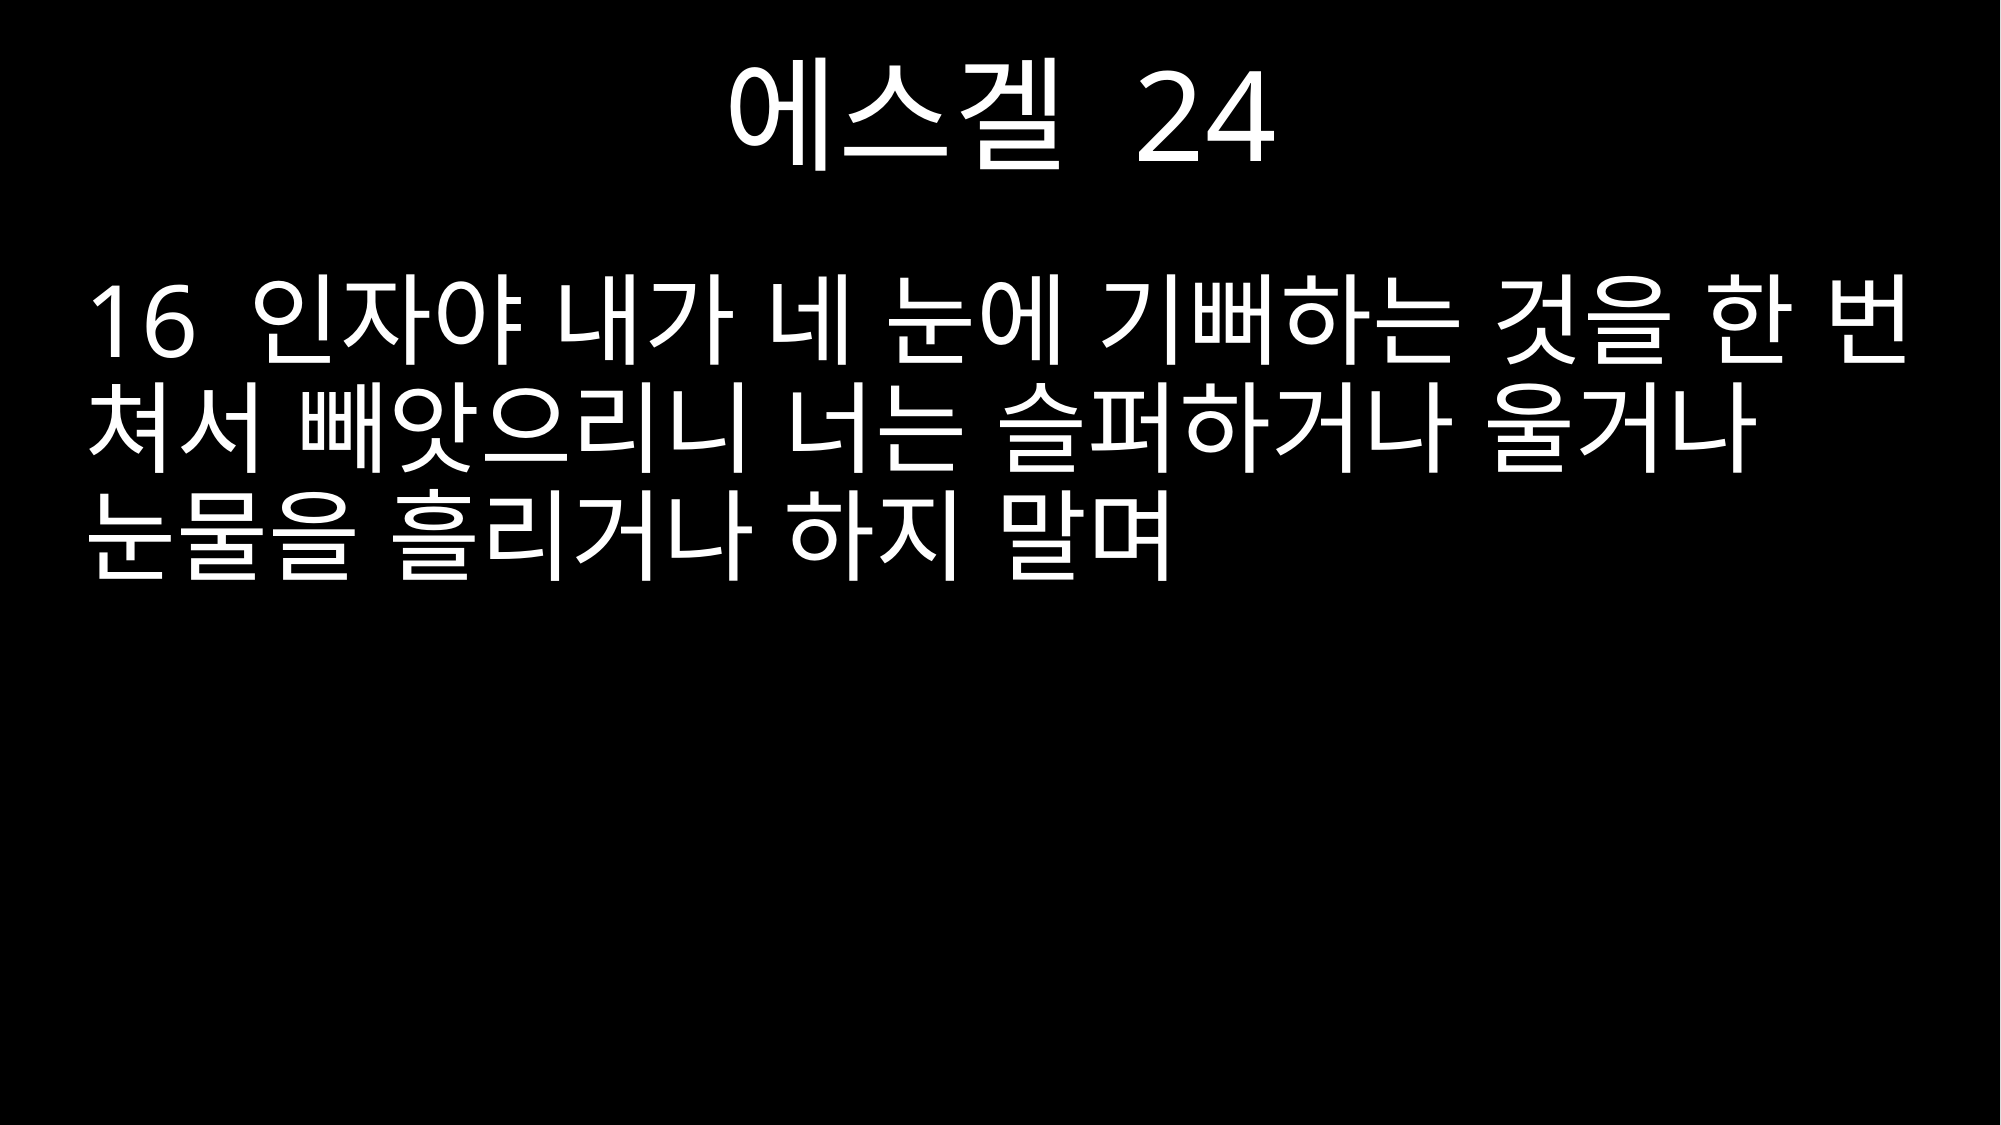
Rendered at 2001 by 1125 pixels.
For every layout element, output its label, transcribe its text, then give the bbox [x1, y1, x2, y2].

list 16 인자야 내가 네 눈에 기뻐하는 것을 한 번 쳐서 빼앗으리니 너는 슬퍼하거나 울거나 눈물을 흘리거나 하지 말며 [69, 263, 1953, 423]
footer 에스겔 24 [0, 32, 2000, 192]
picture [0, 0, 2001, 1125]
